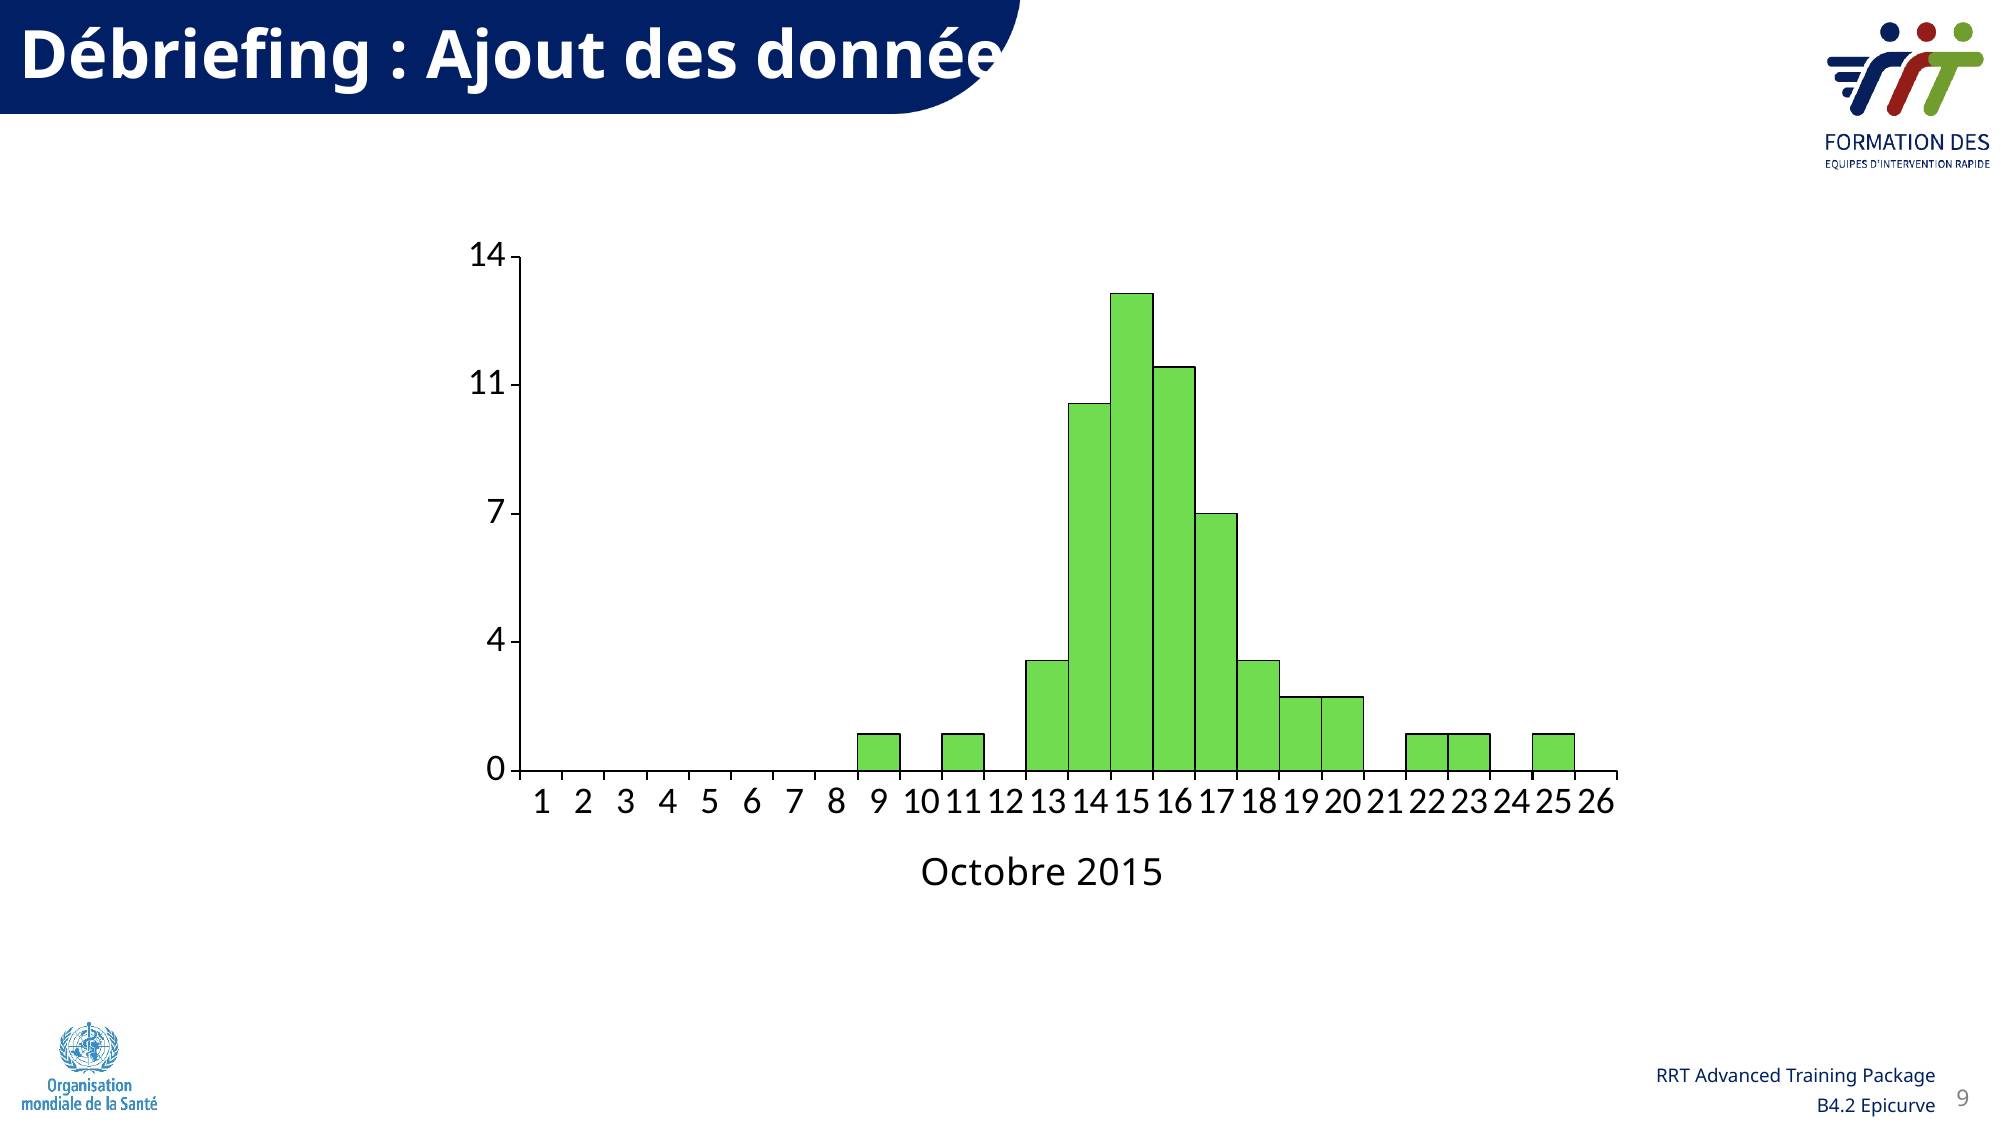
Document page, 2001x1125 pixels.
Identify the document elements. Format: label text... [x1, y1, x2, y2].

picture [0, 0, 1021, 114]
chart [376, 216, 1624, 908]
text_box Débriefing : Ajout des données [12, 6, 1813, 108]
picture [1825, 21, 1990, 170]
picture [20, 1020, 158, 1111]
